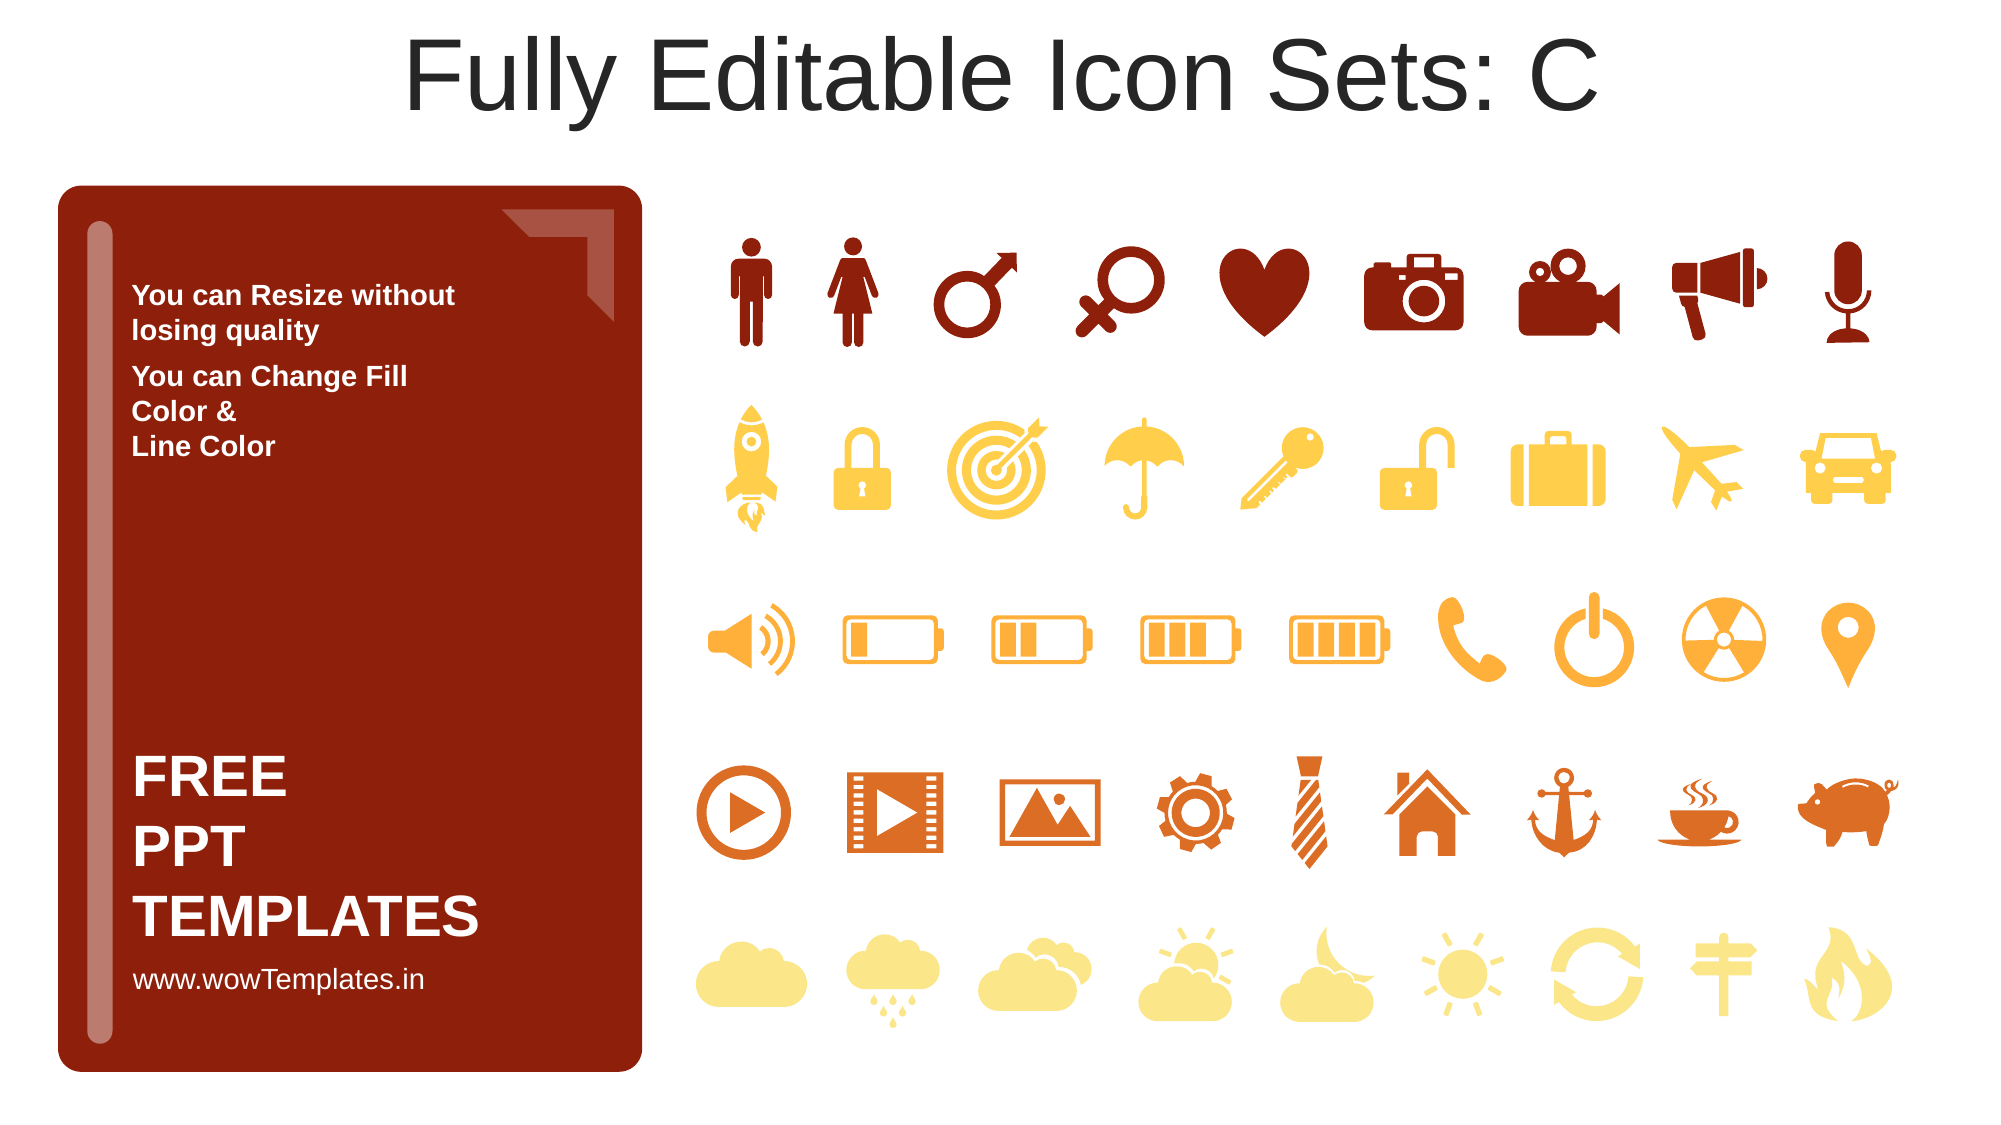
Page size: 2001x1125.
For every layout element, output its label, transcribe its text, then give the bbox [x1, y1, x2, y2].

text_box [1655, 777, 1744, 848]
text_box [1471, 1000, 1484, 1018]
text_box [763, 612, 784, 668]
text_box [729, 236, 774, 348]
text_box [1288, 614, 1392, 666]
text_box [694, 940, 809, 1008]
text_box [1527, 429, 1589, 508]
text_box [846, 771, 944, 854]
text_box [1472, 931, 1485, 948]
text_box [1239, 426, 1325, 511]
text_box [1219, 947, 1235, 959]
text_box [1422, 984, 1439, 998]
text_box [1488, 955, 1506, 967]
text_box [990, 614, 1094, 666]
text_box [1437, 948, 1489, 1000]
text_box [768, 601, 796, 678]
text_box [841, 614, 945, 666]
text_box [845, 933, 941, 1007]
text_box [832, 425, 892, 511]
text_box [1381, 766, 1474, 857]
text_box [932, 251, 1019, 340]
text_box [695, 764, 793, 861]
text_box [1204, 926, 1217, 941]
text_box [1823, 289, 1873, 344]
text_box [1509, 443, 1525, 508]
text_box [1137, 941, 1233, 1023]
text_box [946, 415, 1051, 521]
text_box [1176, 926, 1188, 941]
text_box [1796, 777, 1900, 848]
text_box [1591, 443, 1607, 508]
text_box [724, 403, 779, 534]
text_box [1820, 601, 1876, 691]
text_box [999, 778, 1102, 847]
text_box [1660, 425, 1747, 513]
text_box [1290, 755, 1329, 871]
text_box [888, 1014, 898, 1030]
text_box [1802, 926, 1894, 1023]
text_box [1378, 425, 1456, 511]
text_box [1436, 596, 1508, 683]
text_box [1688, 931, 1759, 1018]
text_box [1549, 926, 1641, 974]
text_box [1279, 923, 1378, 1023]
text_box [1798, 432, 1898, 505]
text_box [1155, 771, 1236, 854]
text_box [1553, 975, 1645, 1023]
text_box [1139, 614, 1243, 666]
text_box [1671, 247, 1769, 342]
text_box [1680, 596, 1768, 683]
list Fully Editable Icon Sets: C [53, 20, 1952, 140]
text_box [1833, 240, 1863, 306]
text_box [826, 236, 880, 349]
text_box [1363, 252, 1465, 332]
text_box [1442, 1000, 1454, 1018]
text_box [1524, 766, 1604, 859]
text_box [1486, 984, 1503, 998]
text_box [1103, 416, 1186, 521]
text_box [1218, 247, 1311, 339]
text_box [1517, 247, 1621, 337]
text_box [1074, 245, 1166, 339]
text_box [707, 611, 753, 671]
text_box [977, 936, 1093, 1012]
text_box [878, 1002, 889, 1018]
text_box [1440, 931, 1454, 948]
text_box [757, 623, 772, 658]
text_box [897, 1002, 908, 1018]
text_box [1420, 955, 1437, 967]
text_box [1553, 590, 1636, 689]
